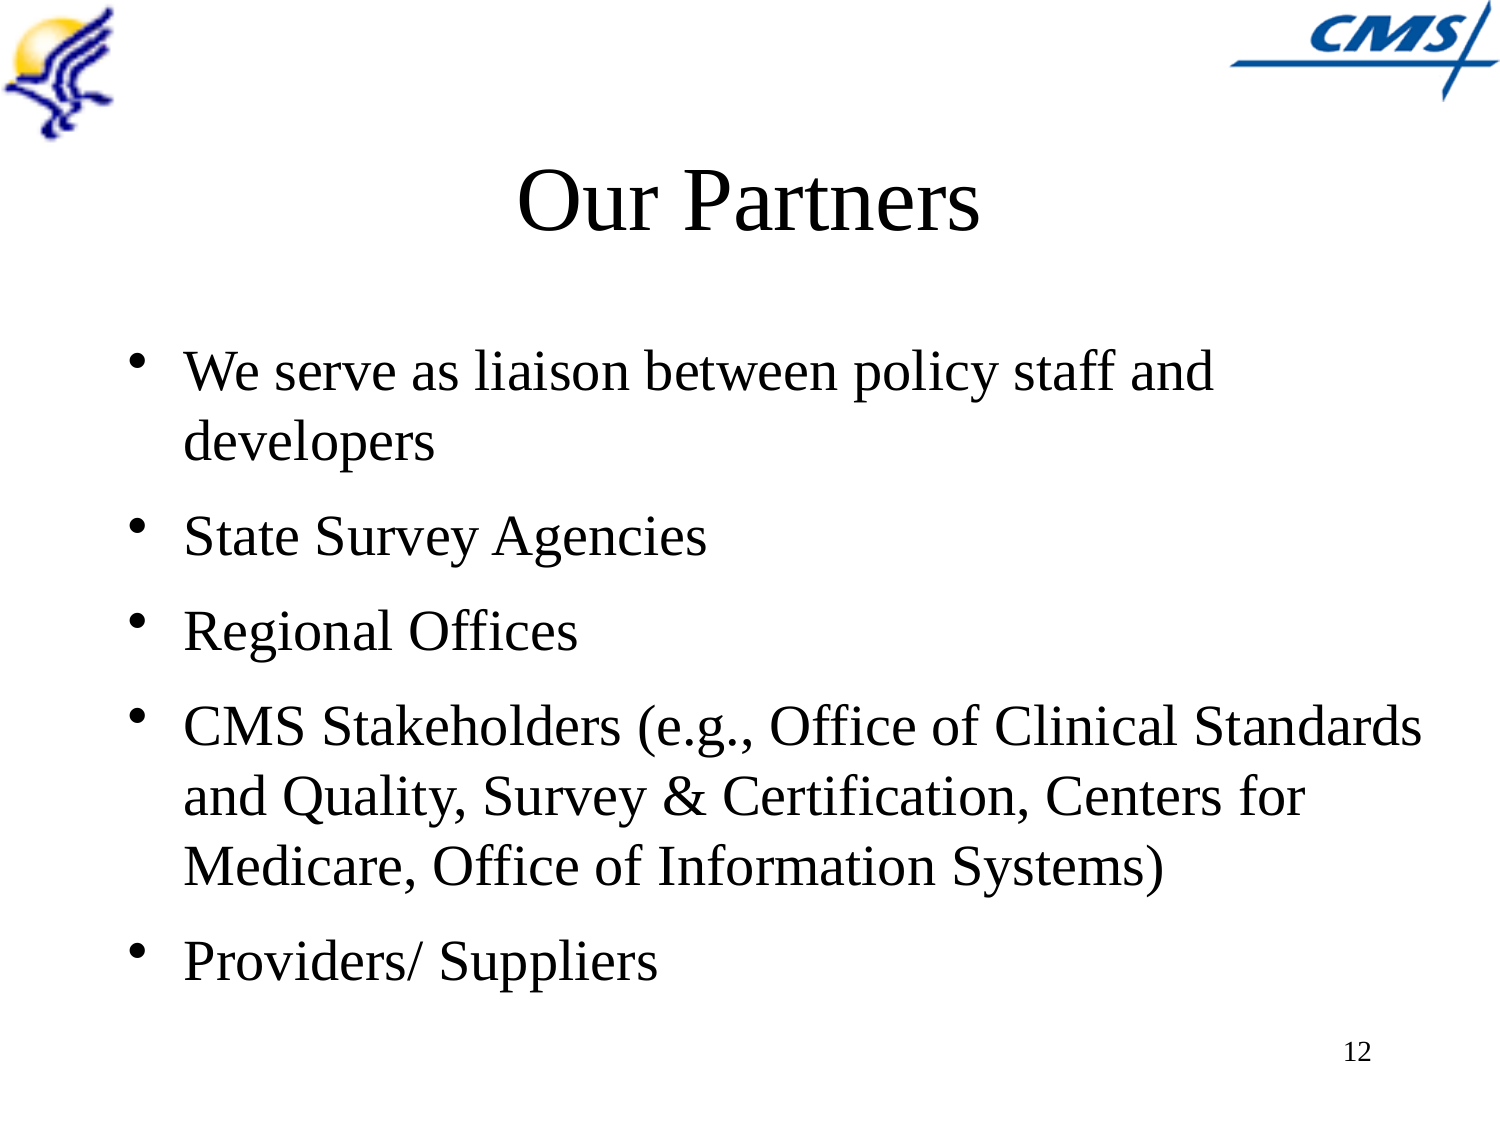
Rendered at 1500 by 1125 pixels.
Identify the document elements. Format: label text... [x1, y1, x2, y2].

title Our Partners [112, 99, 1388, 288]
picture [0, 0, 125, 150]
picture [1224, 0, 1500, 102]
slide_number 12 [1074, 1024, 1388, 1101]
list We serve as liaison between policy staff and developers State Survey Agencies Regional Offices CMS Stakeholders (e.g., Office of Clinical Standards and Quality, Survey & Certification, Centers for Medicare, Office of Information Systems) Providers/ Suppliers [112, 324, 1463, 1051]
